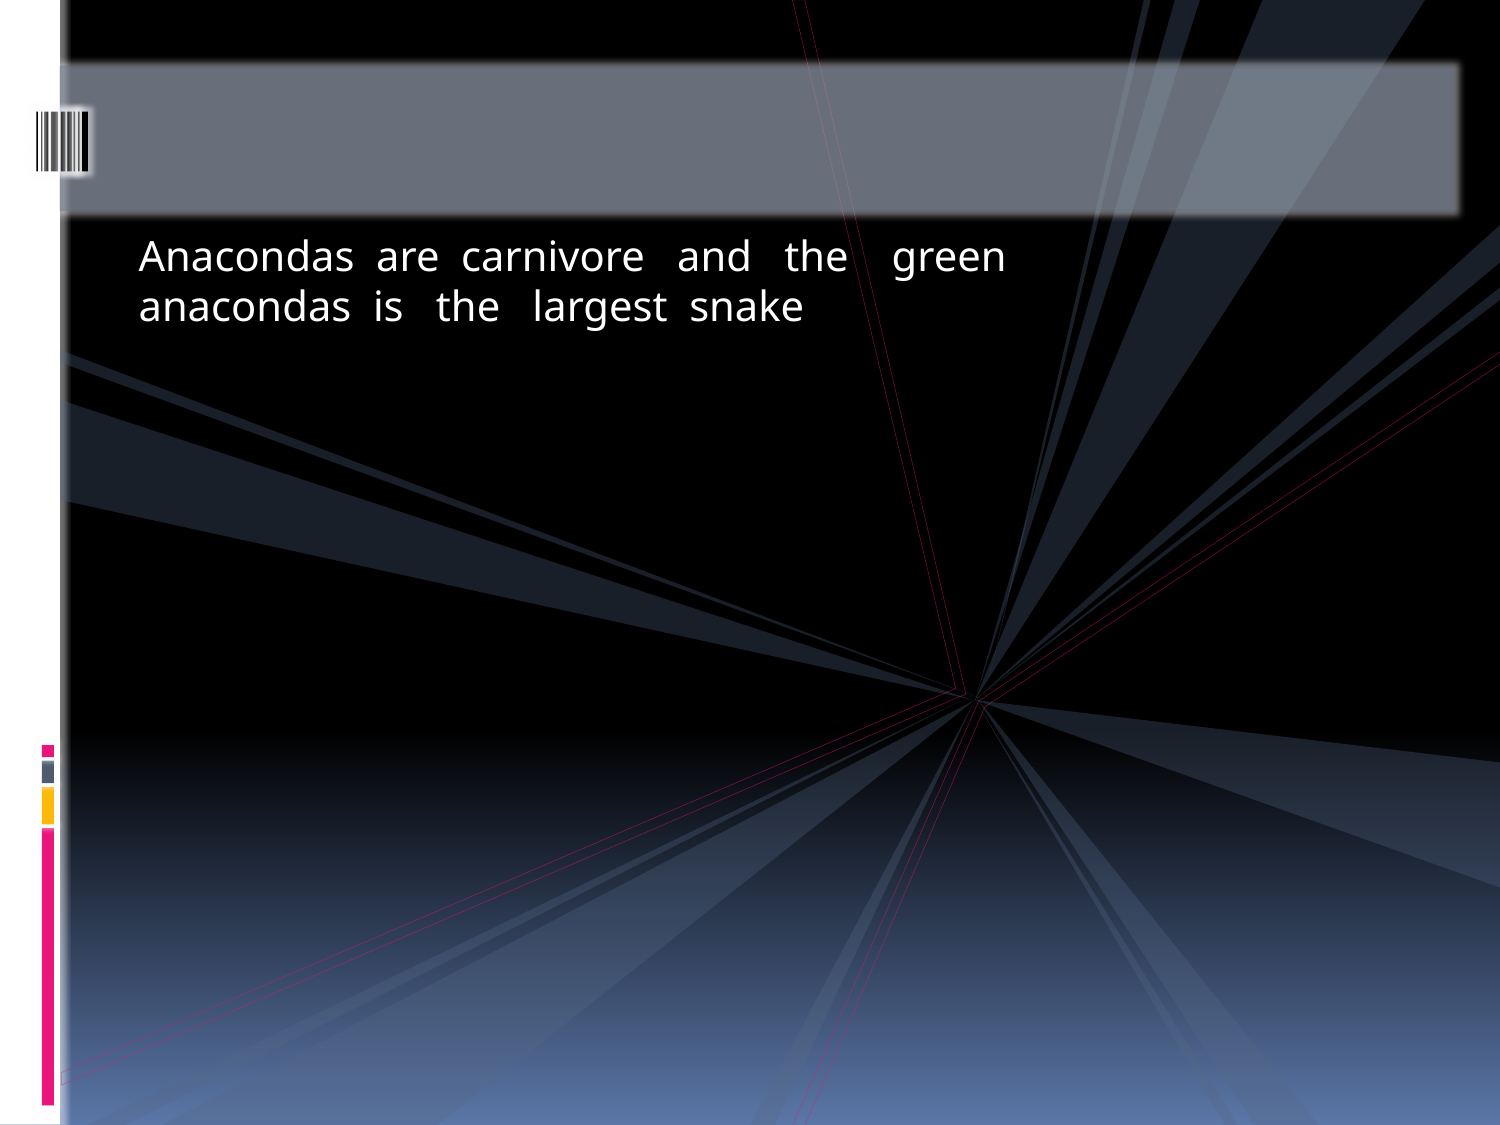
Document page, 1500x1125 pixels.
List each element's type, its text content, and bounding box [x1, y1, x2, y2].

list Anacondas are carnivore and the green anacondas is the largest snake [115, 221, 1054, 383]
